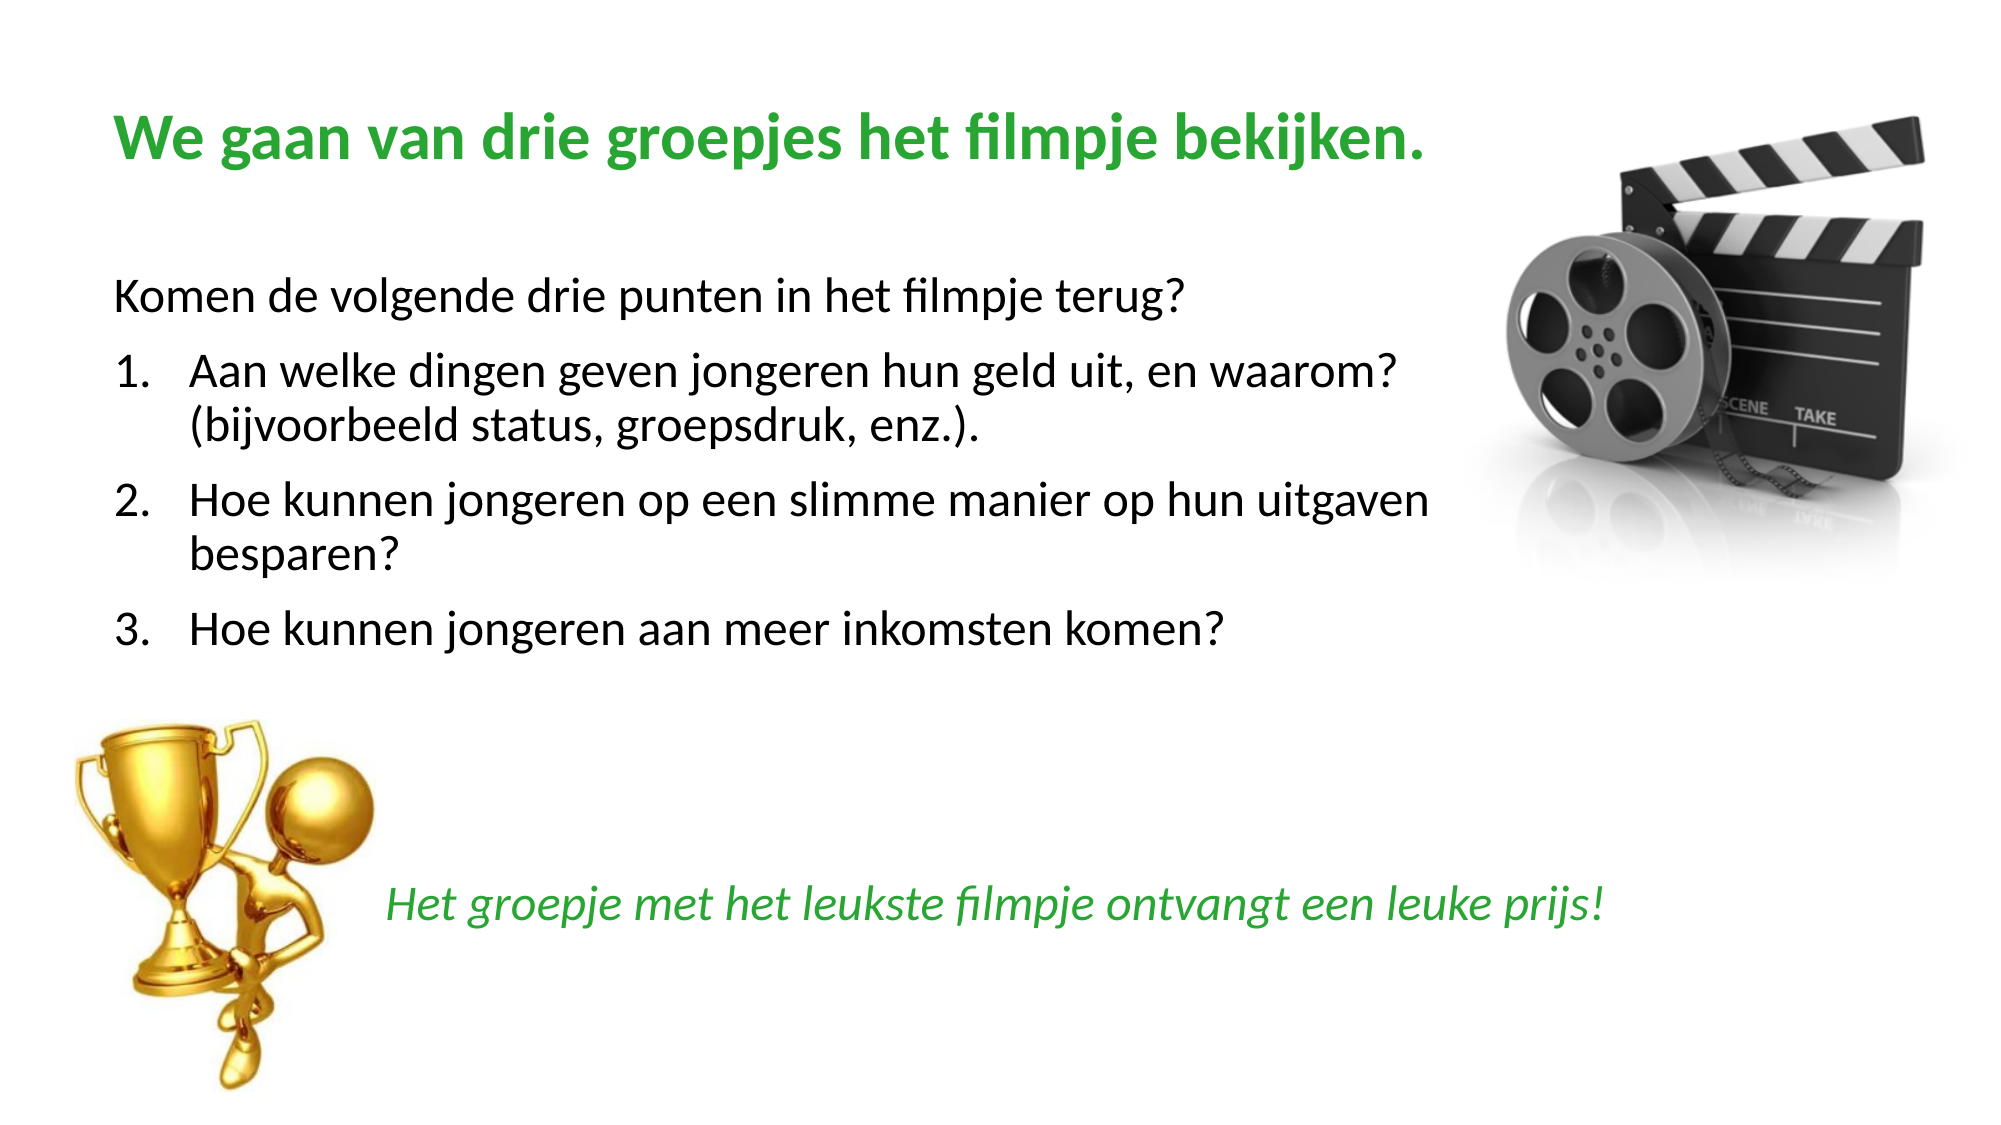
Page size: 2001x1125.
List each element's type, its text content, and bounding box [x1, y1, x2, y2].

text_box Het groepje met het leukste filmpje ontvangt een leuke prijs! [385, 870, 1607, 931]
picture [74, 719, 376, 1092]
text_box We gaan van drie groepjes het filmpje bekijken. Komen de volgende drie punten in het filmpje terug? Aan welke dingen geven jongeren hun geld uit, en waarom? (bijvoorbeeld status, groepsdruk, enz.). Hoe kunnen jongeren op een slimme manier op hun uitgaven besparen? Hoe kunnen jongeren aan meer inkomsten komen? [114, 101, 1451, 631]
picture [1450, 101, 1979, 584]
